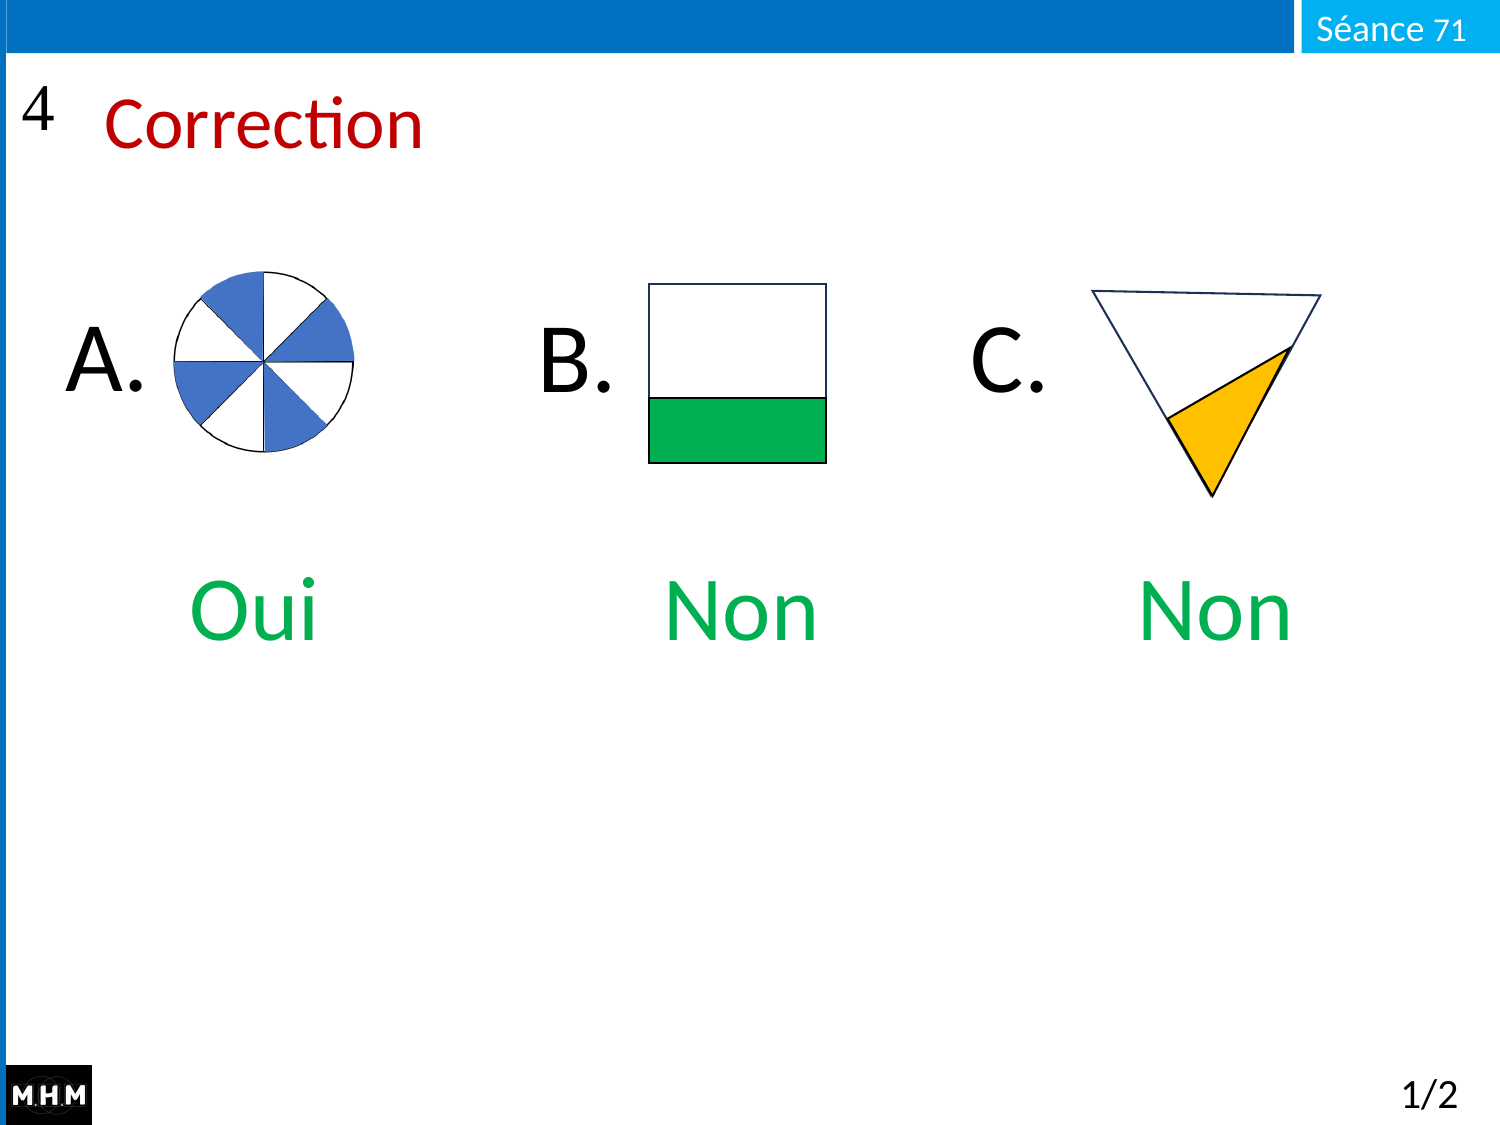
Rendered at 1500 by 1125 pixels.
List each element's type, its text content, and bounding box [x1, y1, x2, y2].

picture [6, 1065, 92, 1125]
text_box 1/2 [1366, 1064, 1493, 1125]
text_box A. [50, 284, 166, 419]
picture [166, 260, 364, 453]
text_box Oui [175, 541, 419, 667]
text_box [648, 283, 827, 397]
text_box C. [956, 285, 1107, 420]
text_box Non [649, 541, 893, 667]
text_box [1166, 345, 1293, 499]
text_box [1090, 289, 1323, 498]
text_box B. [522, 285, 648, 420]
text_box [648, 397, 827, 464]
text_box Non [1122, 541, 1367, 667]
title Correction [89, 74, 1384, 174]
